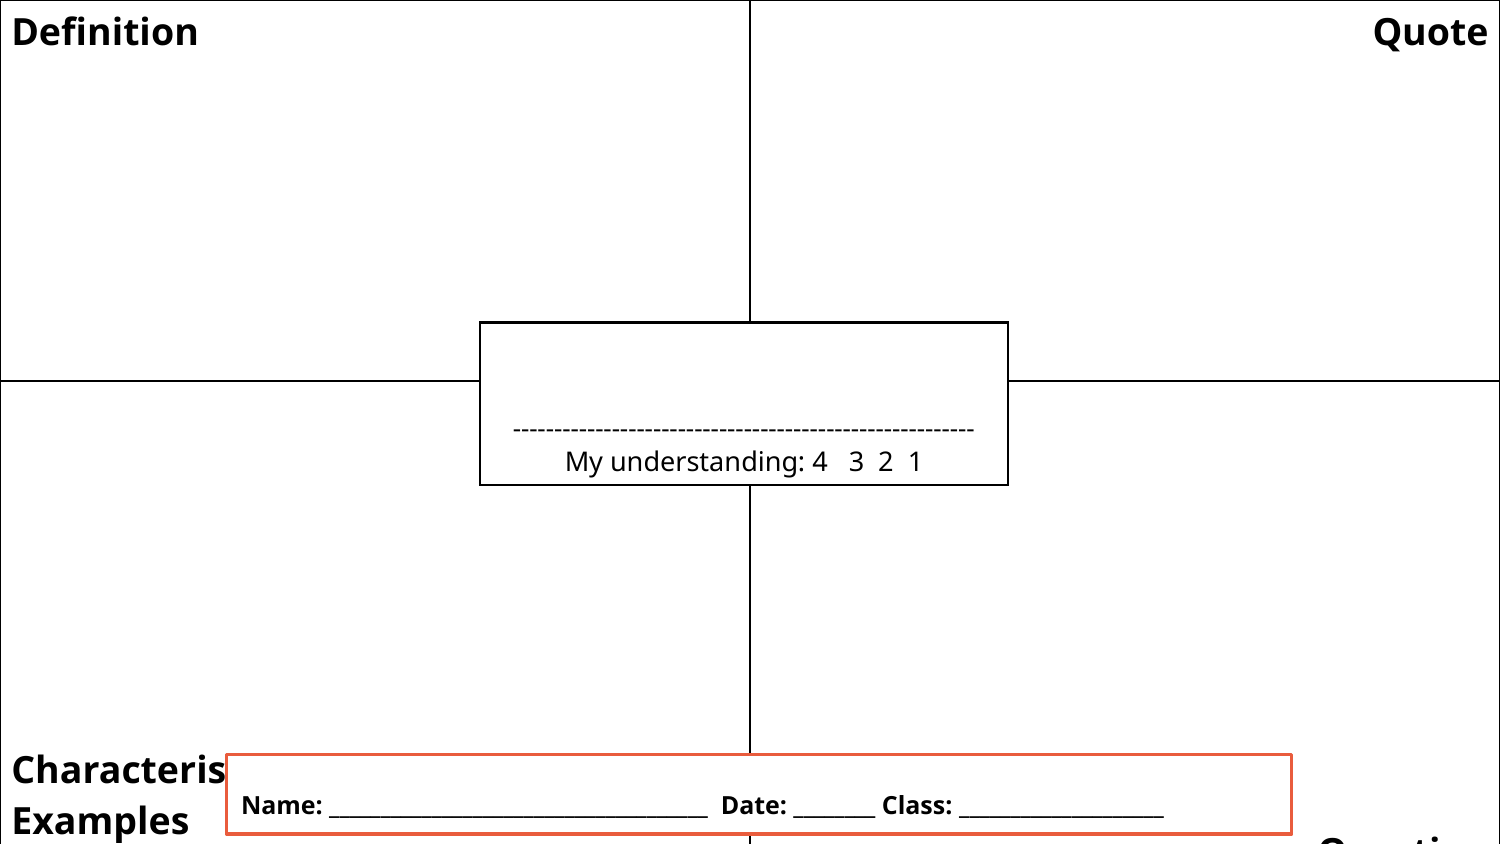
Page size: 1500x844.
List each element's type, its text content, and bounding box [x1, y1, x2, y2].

text_box -------------------------------------------------------- My understanding: 4 3 2 1 [480, 322, 1008, 486]
table_header Quote [751, 1, 1499, 380]
table_cell Question [751, 382, 1499, 844]
table_header Definition [1, 1, 749, 380]
text_box Name: _____________________________________ Date: ________ Class: ____________________ [226, 754, 1292, 834]
table_cell Characteristics/ Examples [1, 382, 749, 844]
